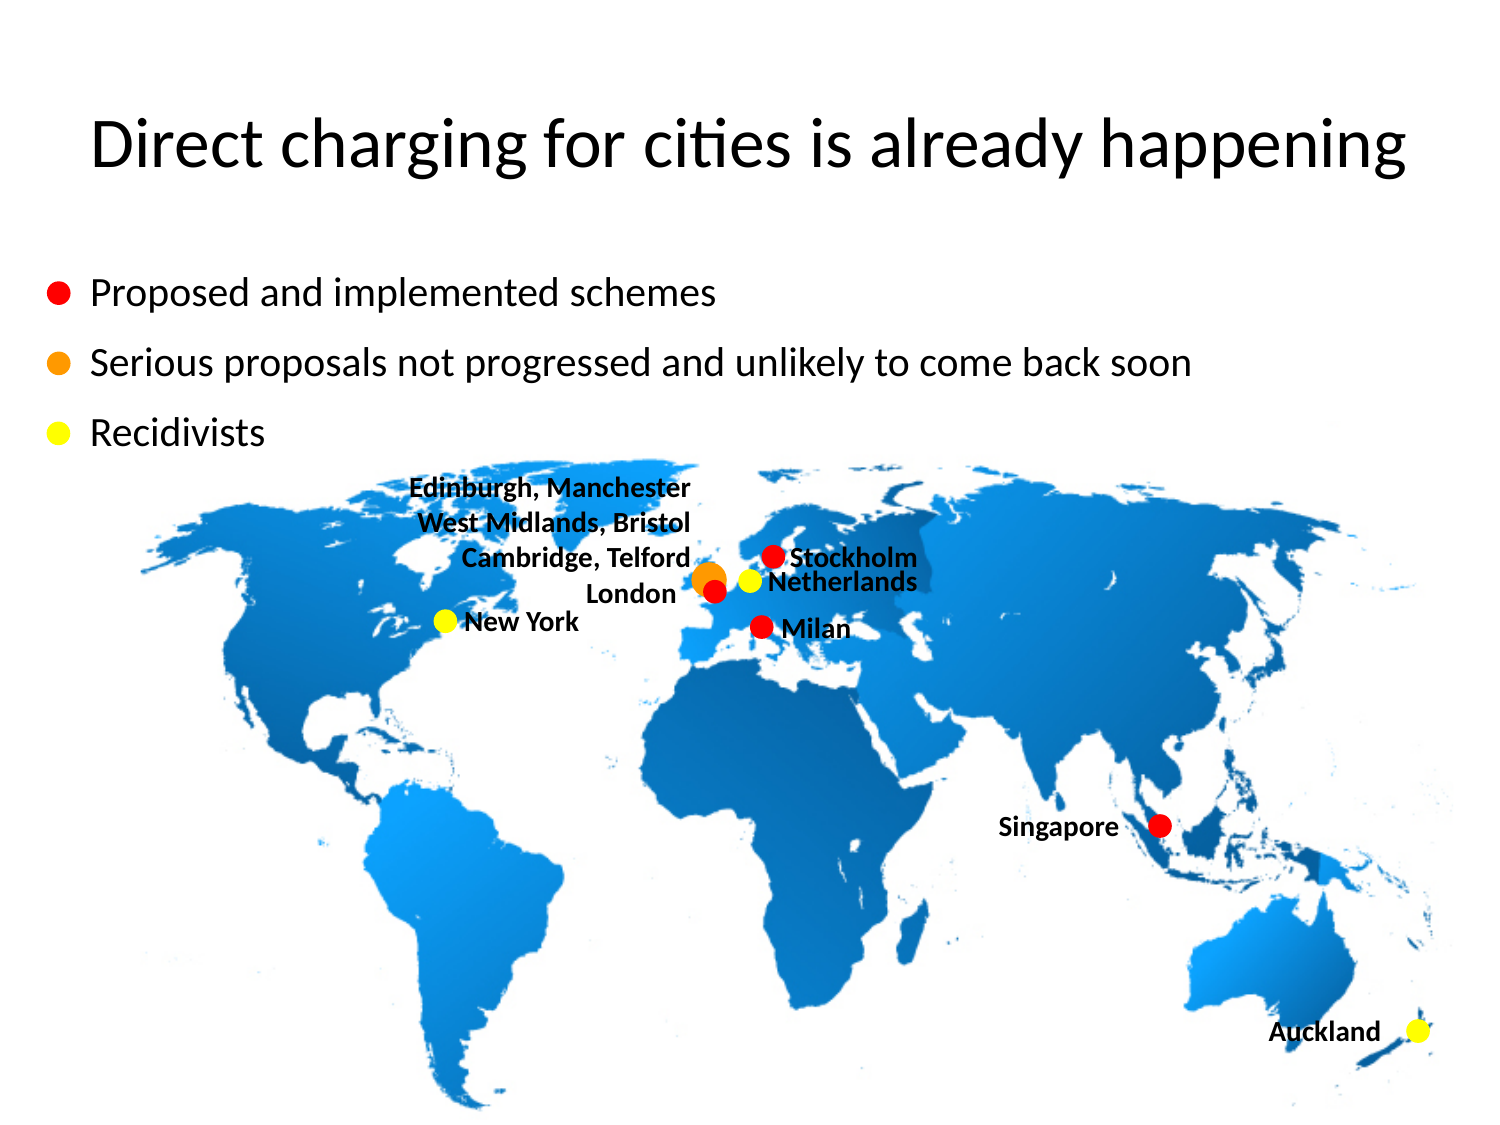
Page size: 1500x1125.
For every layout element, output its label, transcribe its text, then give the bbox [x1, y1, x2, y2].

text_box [585, 573, 727, 610]
text_box Recidivists [74, 403, 317, 469]
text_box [738, 562, 944, 599]
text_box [749, 609, 876, 645]
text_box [1268, 1012, 1431, 1049]
text_box Serious proposals not progressed and unlikely to come back soon [74, 332, 1425, 399]
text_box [351, 468, 727, 598]
text_box [46, 421, 71, 446]
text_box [433, 602, 606, 638]
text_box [998, 806, 1172, 843]
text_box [761, 537, 967, 574]
text_box [46, 351, 71, 376]
text_box [46, 281, 71, 305]
list Proposed and implemented schemes [75, 262, 1425, 329]
title Direct charging for cities is already happening [75, 45, 1425, 233]
picture [140, 421, 1454, 1121]
